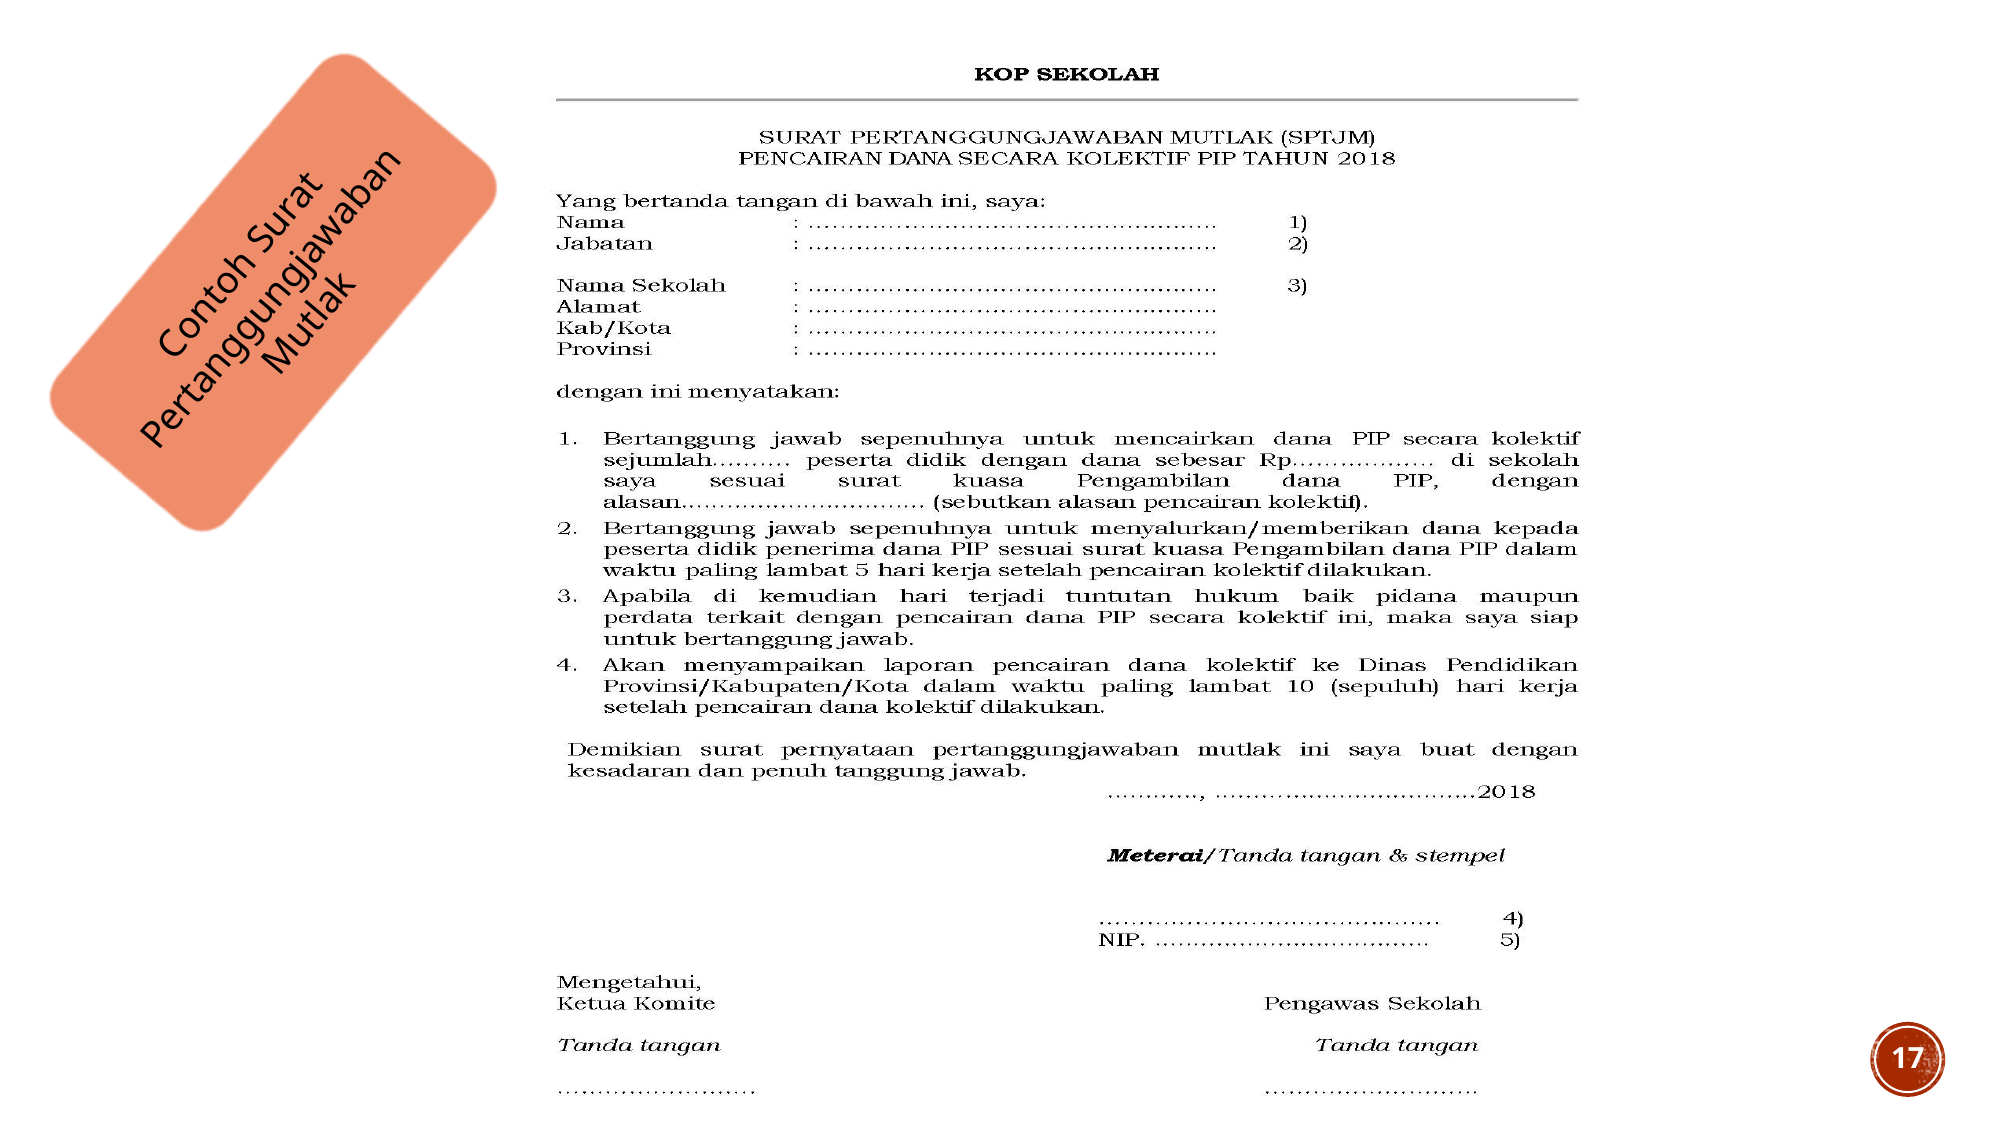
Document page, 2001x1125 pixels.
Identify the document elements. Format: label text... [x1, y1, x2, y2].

picture [543, 37, 1600, 1116]
text_box Contoh Surat Pertanggungjawaban Mutlak [51, 56, 495, 530]
slide_number 17 [1855, 1028, 1961, 1089]
